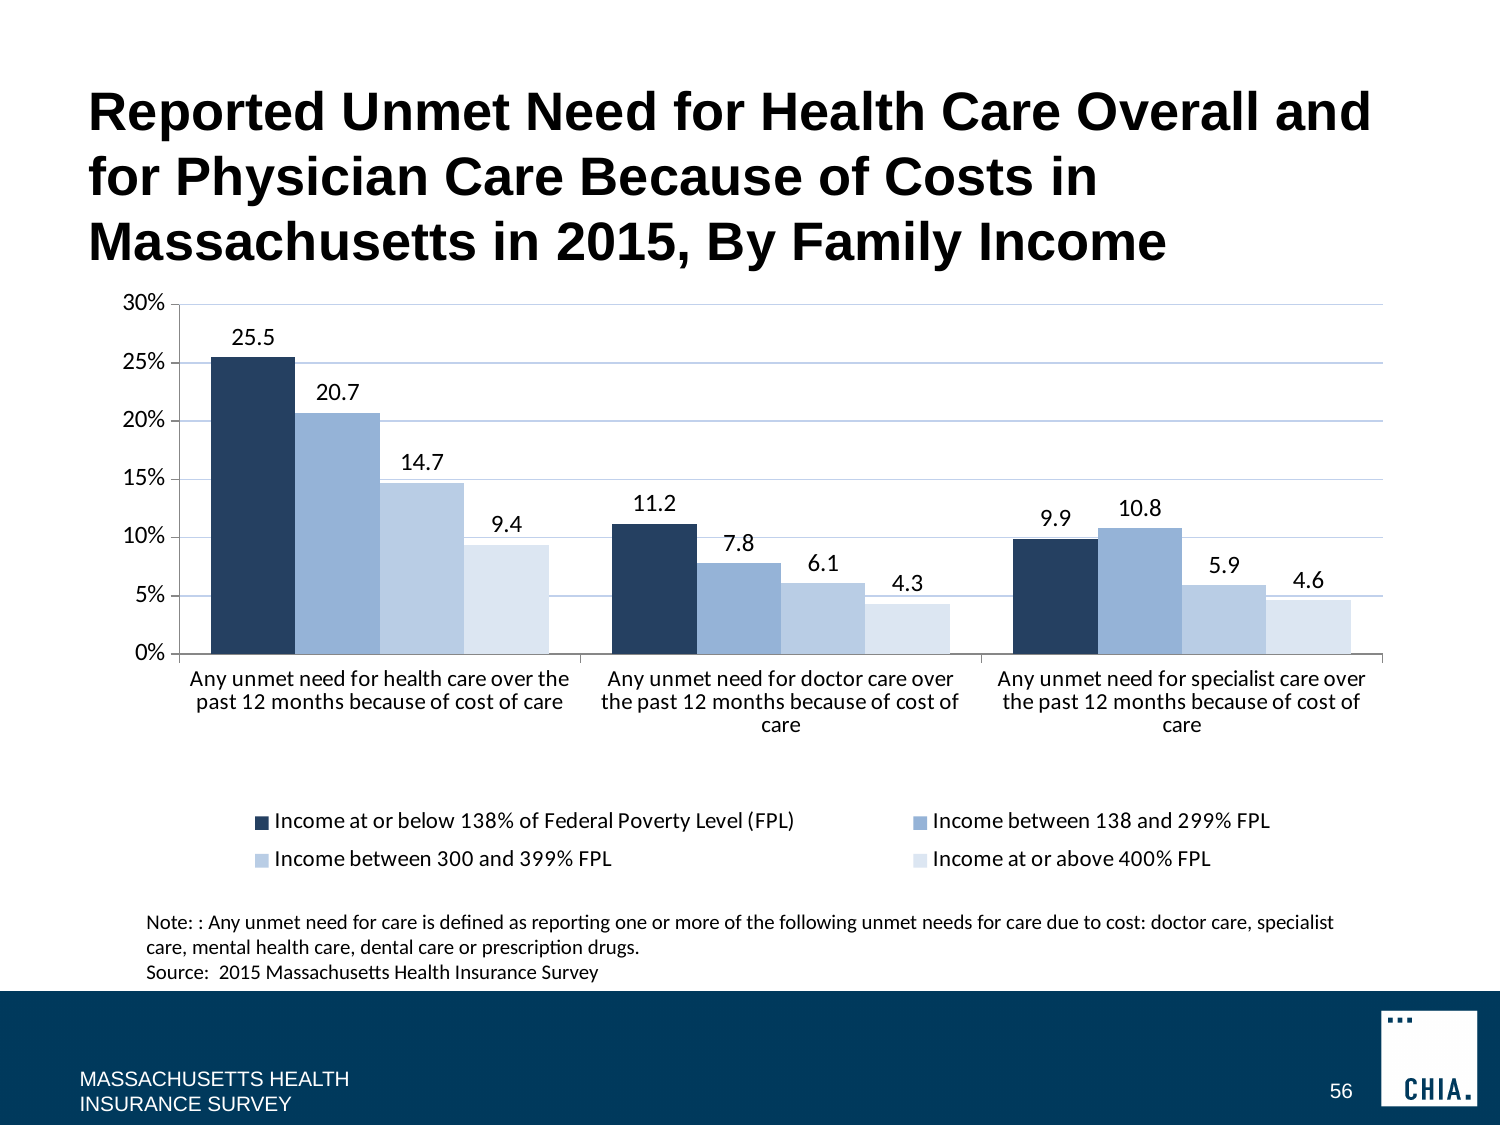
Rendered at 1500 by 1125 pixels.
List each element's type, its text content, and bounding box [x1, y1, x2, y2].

chart [86, 277, 1406, 901]
title Reported Unmet Need for Health Care Overall and for Physician Care Because of Costs in Massachusetts in 2015, By Family Income [73, 120, 1393, 227]
slide_number 56 [1017, 1060, 1368, 1121]
footer MASSACHUSETTS HEALTH INSURANCE SURVEY [64, 1060, 430, 1121]
text_box Note: : Any unmet need for care is defined as reporting one or more of the following unmet needs for care due to cost: doctor care, specialist care, mental health care, dental care or prescription drugs. Source: 2015 Massachusetts Health Insurance Survey [131, 909, 1368, 991]
picture [0, 991, 1500, 1125]
